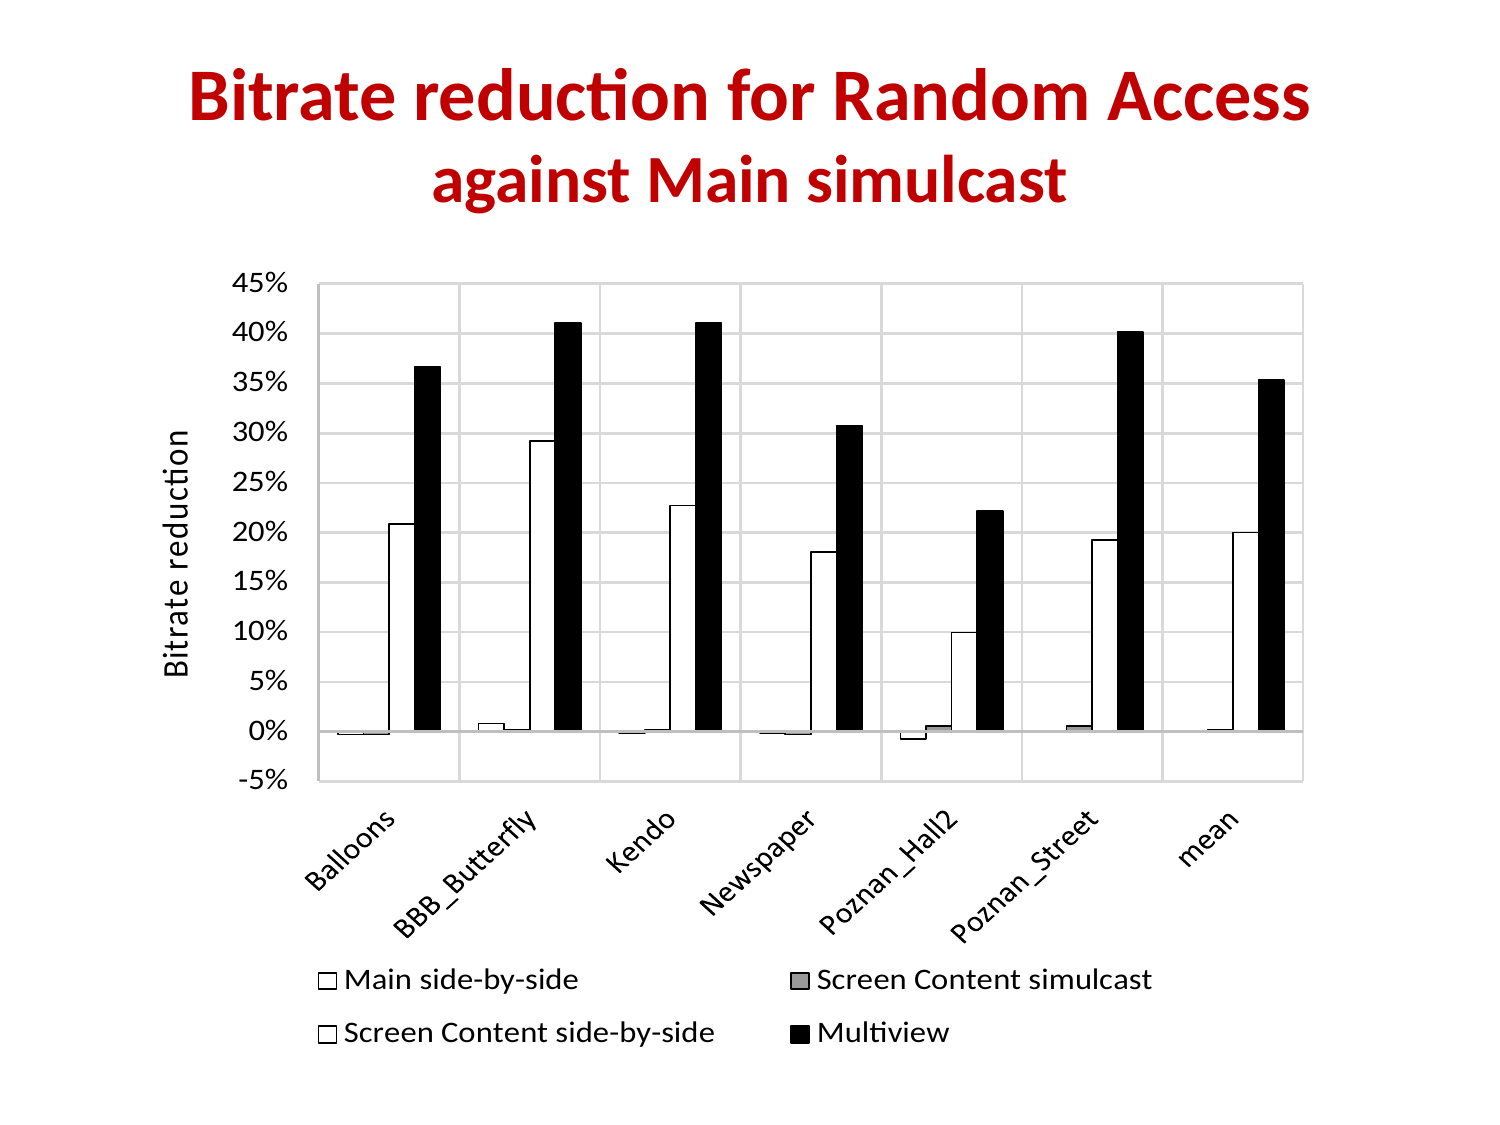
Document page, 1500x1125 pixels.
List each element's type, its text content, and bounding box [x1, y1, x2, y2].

title Bitrate reduction for Random Access against Main simulcast [75, 37, 1425, 226]
picture [135, 243, 1353, 1083]
